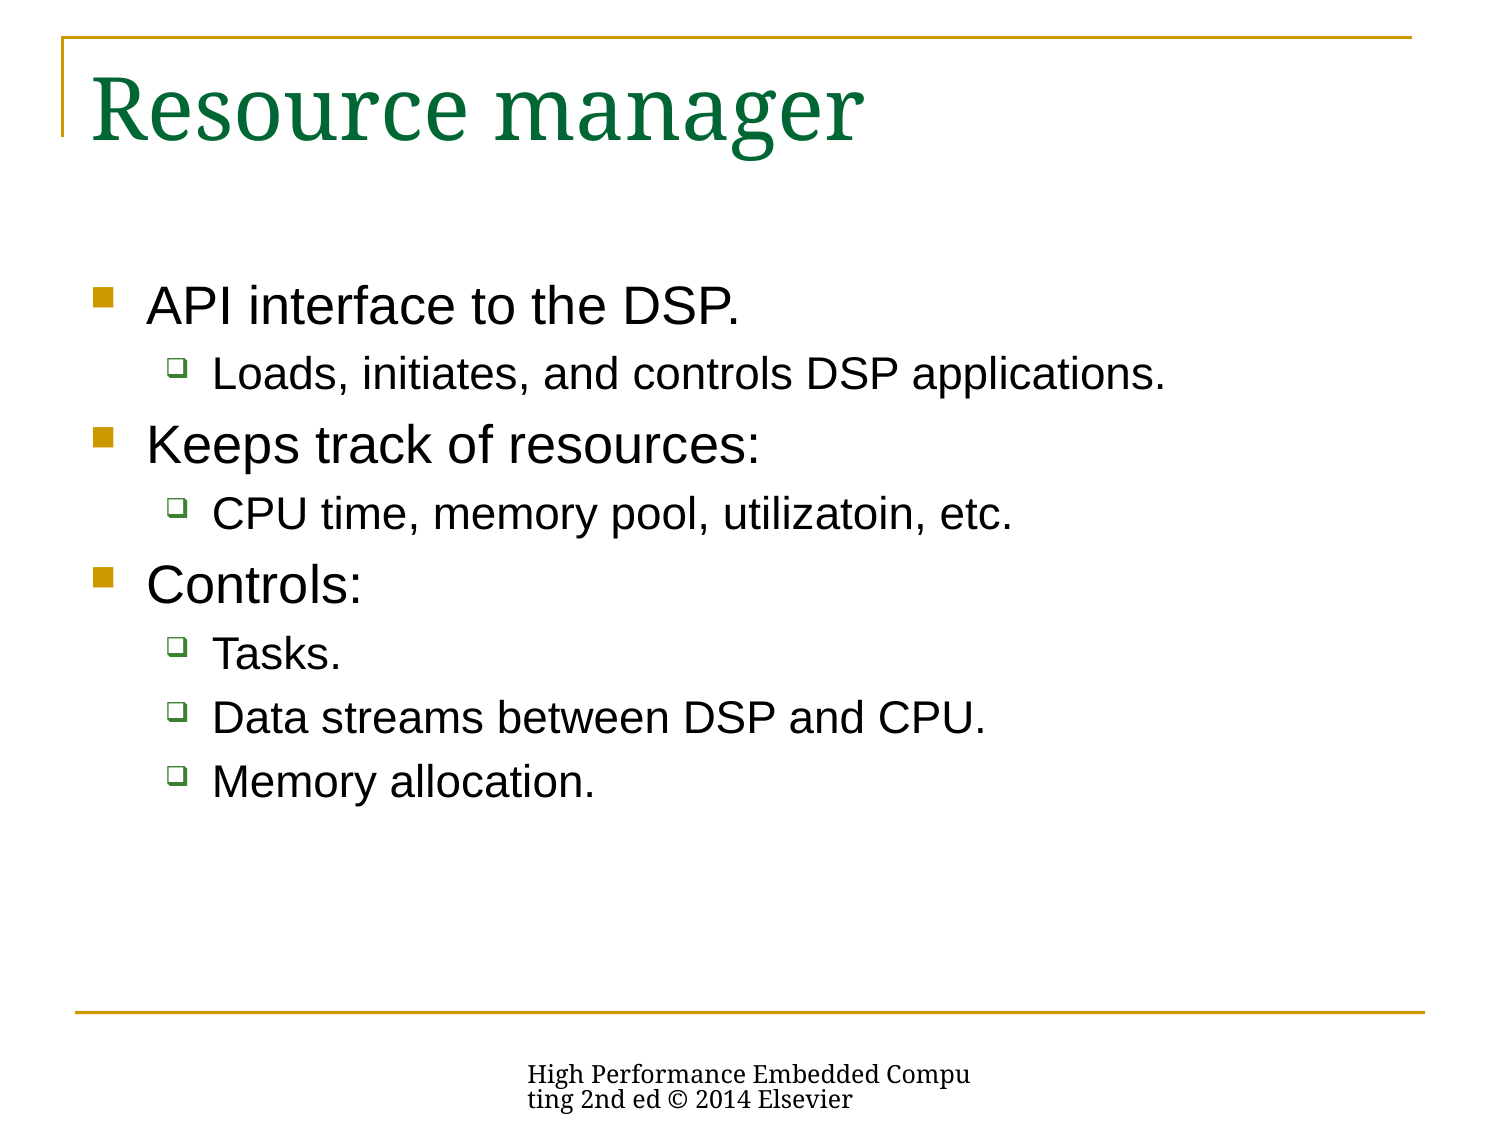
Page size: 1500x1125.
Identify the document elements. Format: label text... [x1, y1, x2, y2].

list API interface to the DSP. Loads, initiates, and controls DSP applications. Keeps track of resources: CPU time, memory pool, utilizatoin, etc. Controls: Tasks. Data streams between DSP and CPU. Memory allocation. [75, 262, 1425, 1006]
title Resource manager [75, 45, 1425, 233]
footer High Performance Embedded Computing 2nd ed © 2014 Elsevier [512, 1025, 988, 1100]
